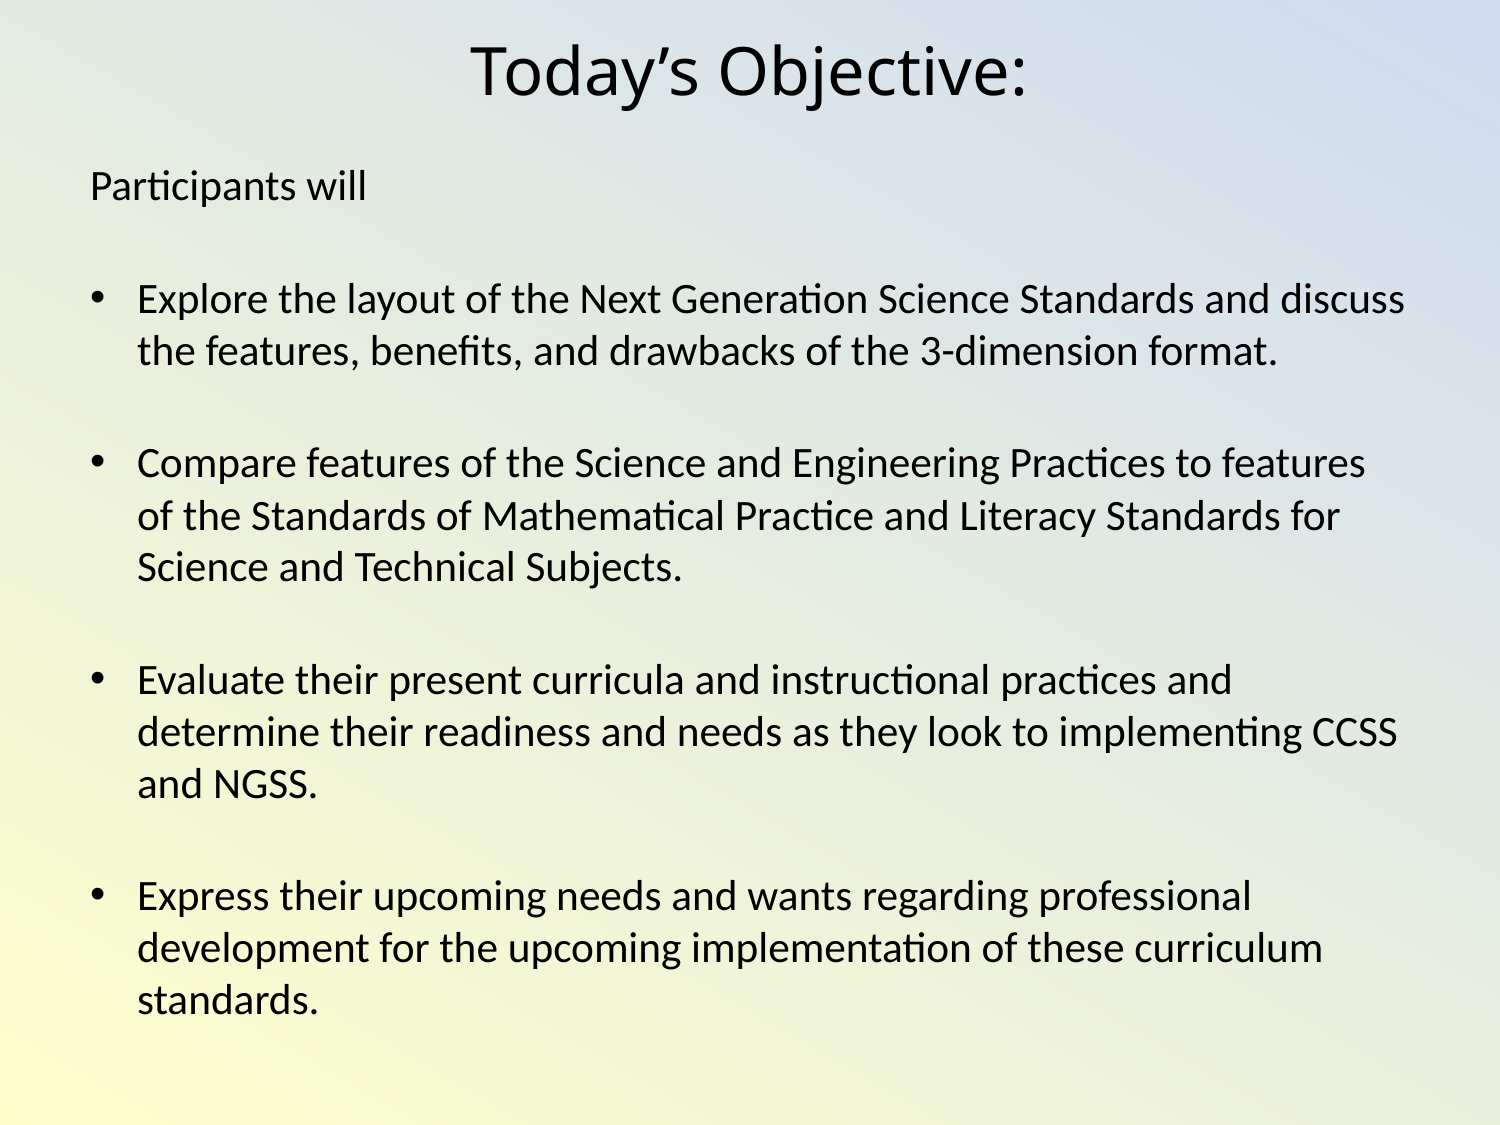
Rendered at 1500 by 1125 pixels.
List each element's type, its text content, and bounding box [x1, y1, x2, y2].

title Today’s Objective: [75, 0, 1425, 149]
list Participants will Explore the layout of the Next Generation Science Standards and discuss the features, benefits, and drawbacks of the 3-dimension format. Compare features of the Science and Engineering Practices to features of the Standards of Mathematical Practice and Literacy Standards for Science and Technical Subjects. Evaluate their present curricula and instructional practices and determine their readiness and needs as they look to implementing CCSS and NGSS. Express their upcoming needs and wants regarding professional development for the upcoming implementation of these curriculum standards. [75, 149, 1425, 1088]
